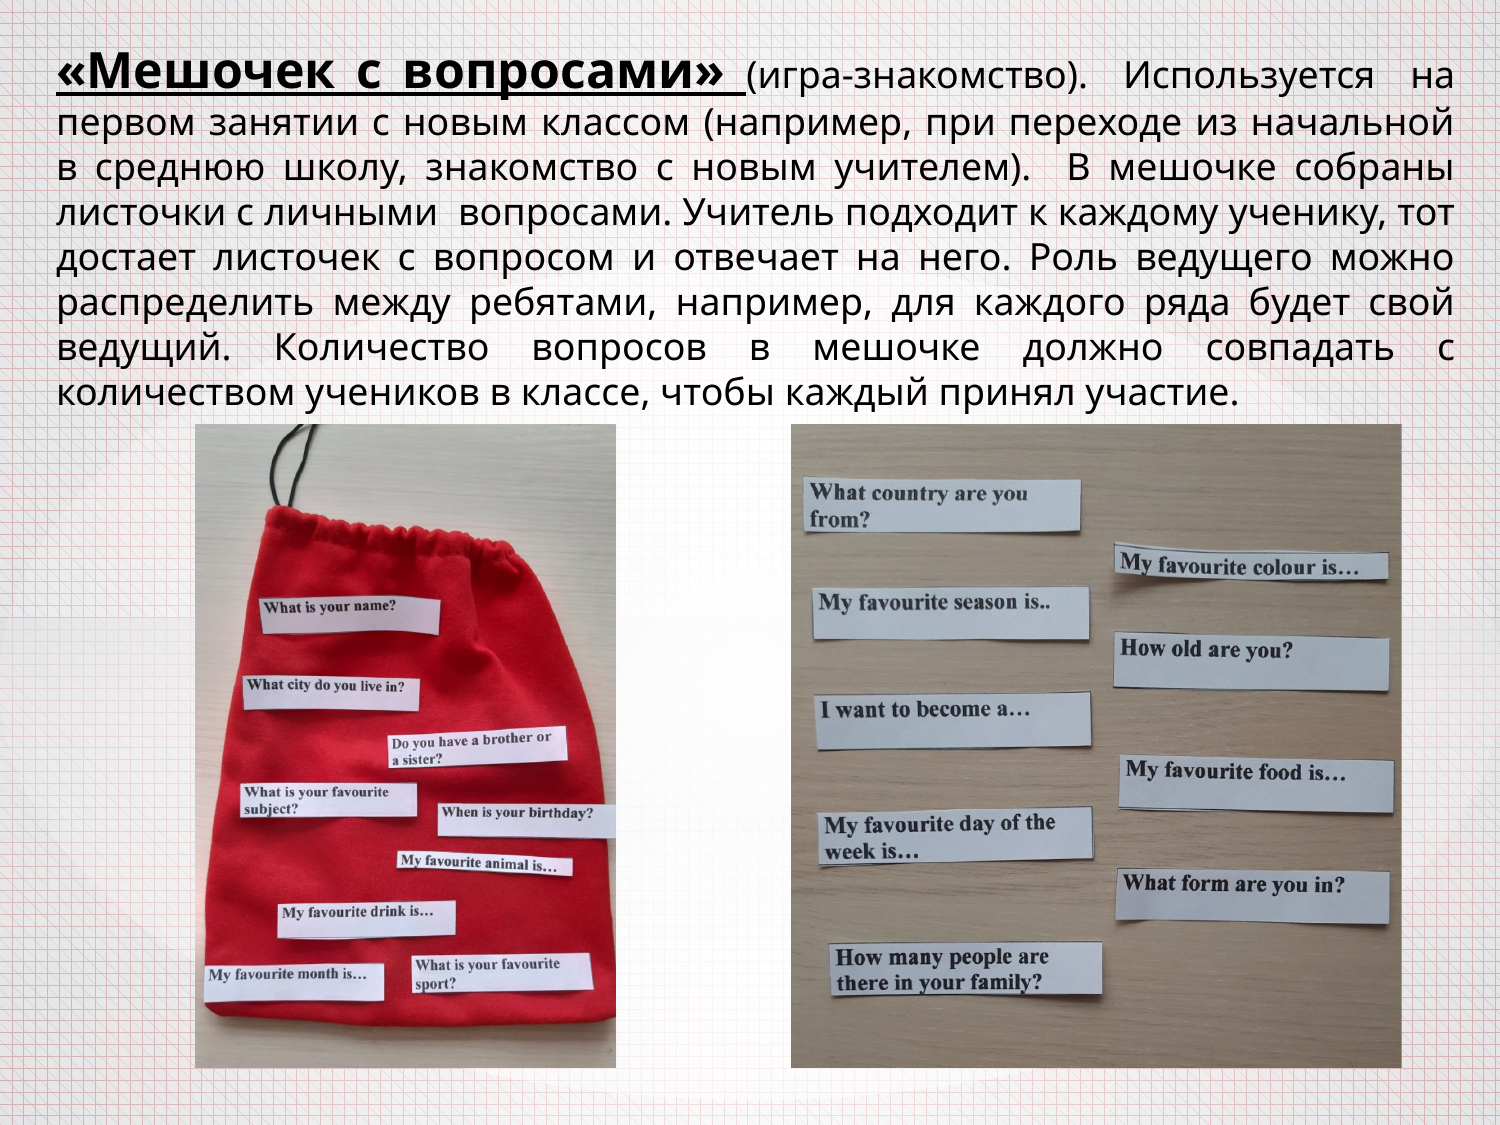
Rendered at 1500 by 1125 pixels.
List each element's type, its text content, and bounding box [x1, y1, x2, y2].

text_box «Мешочек с вопросами» (игра-знакомство). Используется на первом занятии с новым классом (например, при переходе из начальной в среднюю школу, знакомство с новым учителем). В мешочке собраны листочки с личными вопросами. Учитель подходит к каждому ученику, тот достает листочек с вопросом и отвечает на него. Роль ведущего можно распределить между ребятами, например, для каждого ряда будет свой ведущий. Количество вопросов в мешочке должно совпадать с количеством учеников в классе, чтобы каждый принял участие. [41, 30, 1471, 421]
picture [774, 424, 1418, 1068]
picture [83, 424, 728, 1068]
